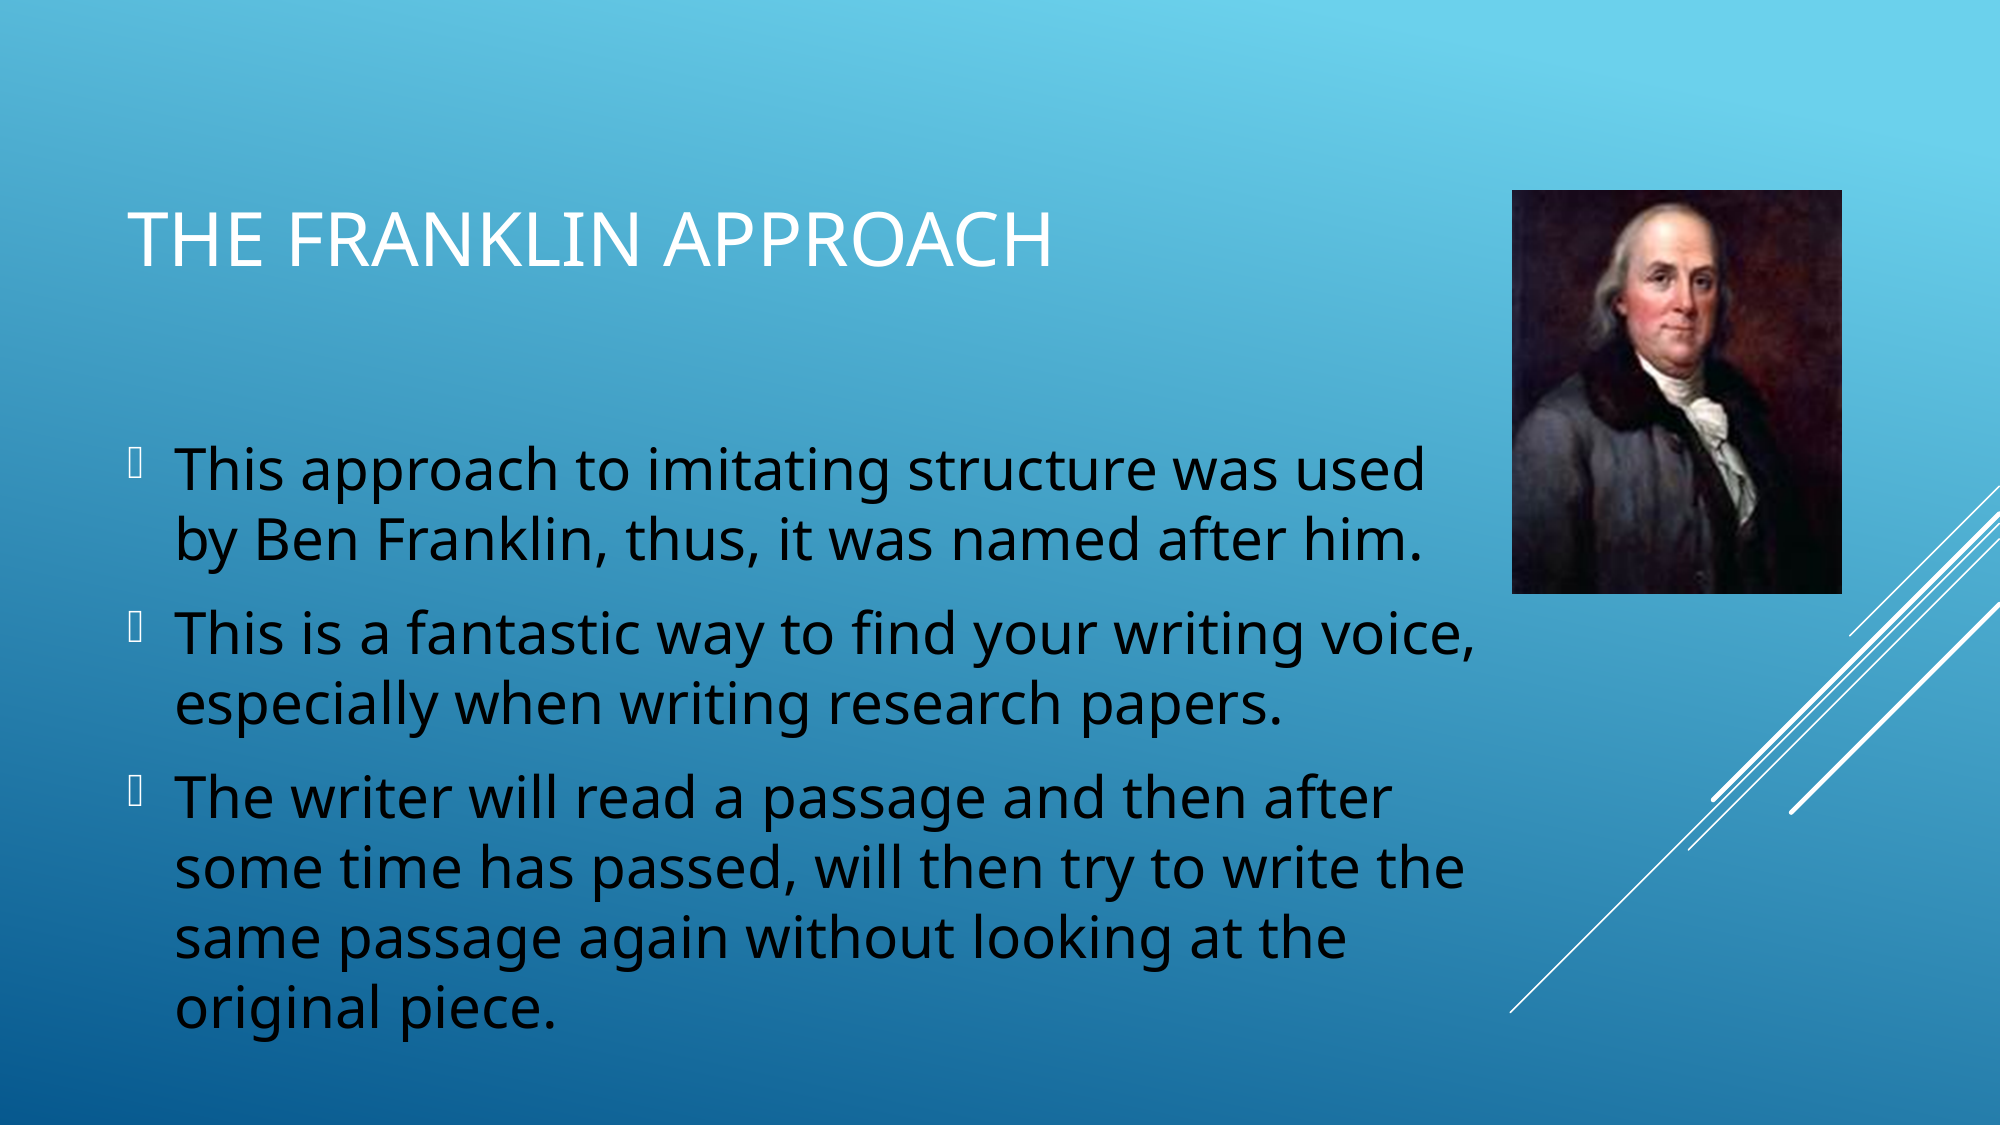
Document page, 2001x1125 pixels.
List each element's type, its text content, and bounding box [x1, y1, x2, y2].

title The Franklin Approach [112, 112, 1513, 360]
picture [1511, 190, 1842, 595]
list This approach to imitating structure was used by Ben Franklin, thus, it was named after him. This is a fantastic way to find your writing voice, especially when writing research papers. The writer will read a passage and then after some time has passed, will then try to write the same passage again without looking at the original piece. [112, 425, 1513, 1103]
